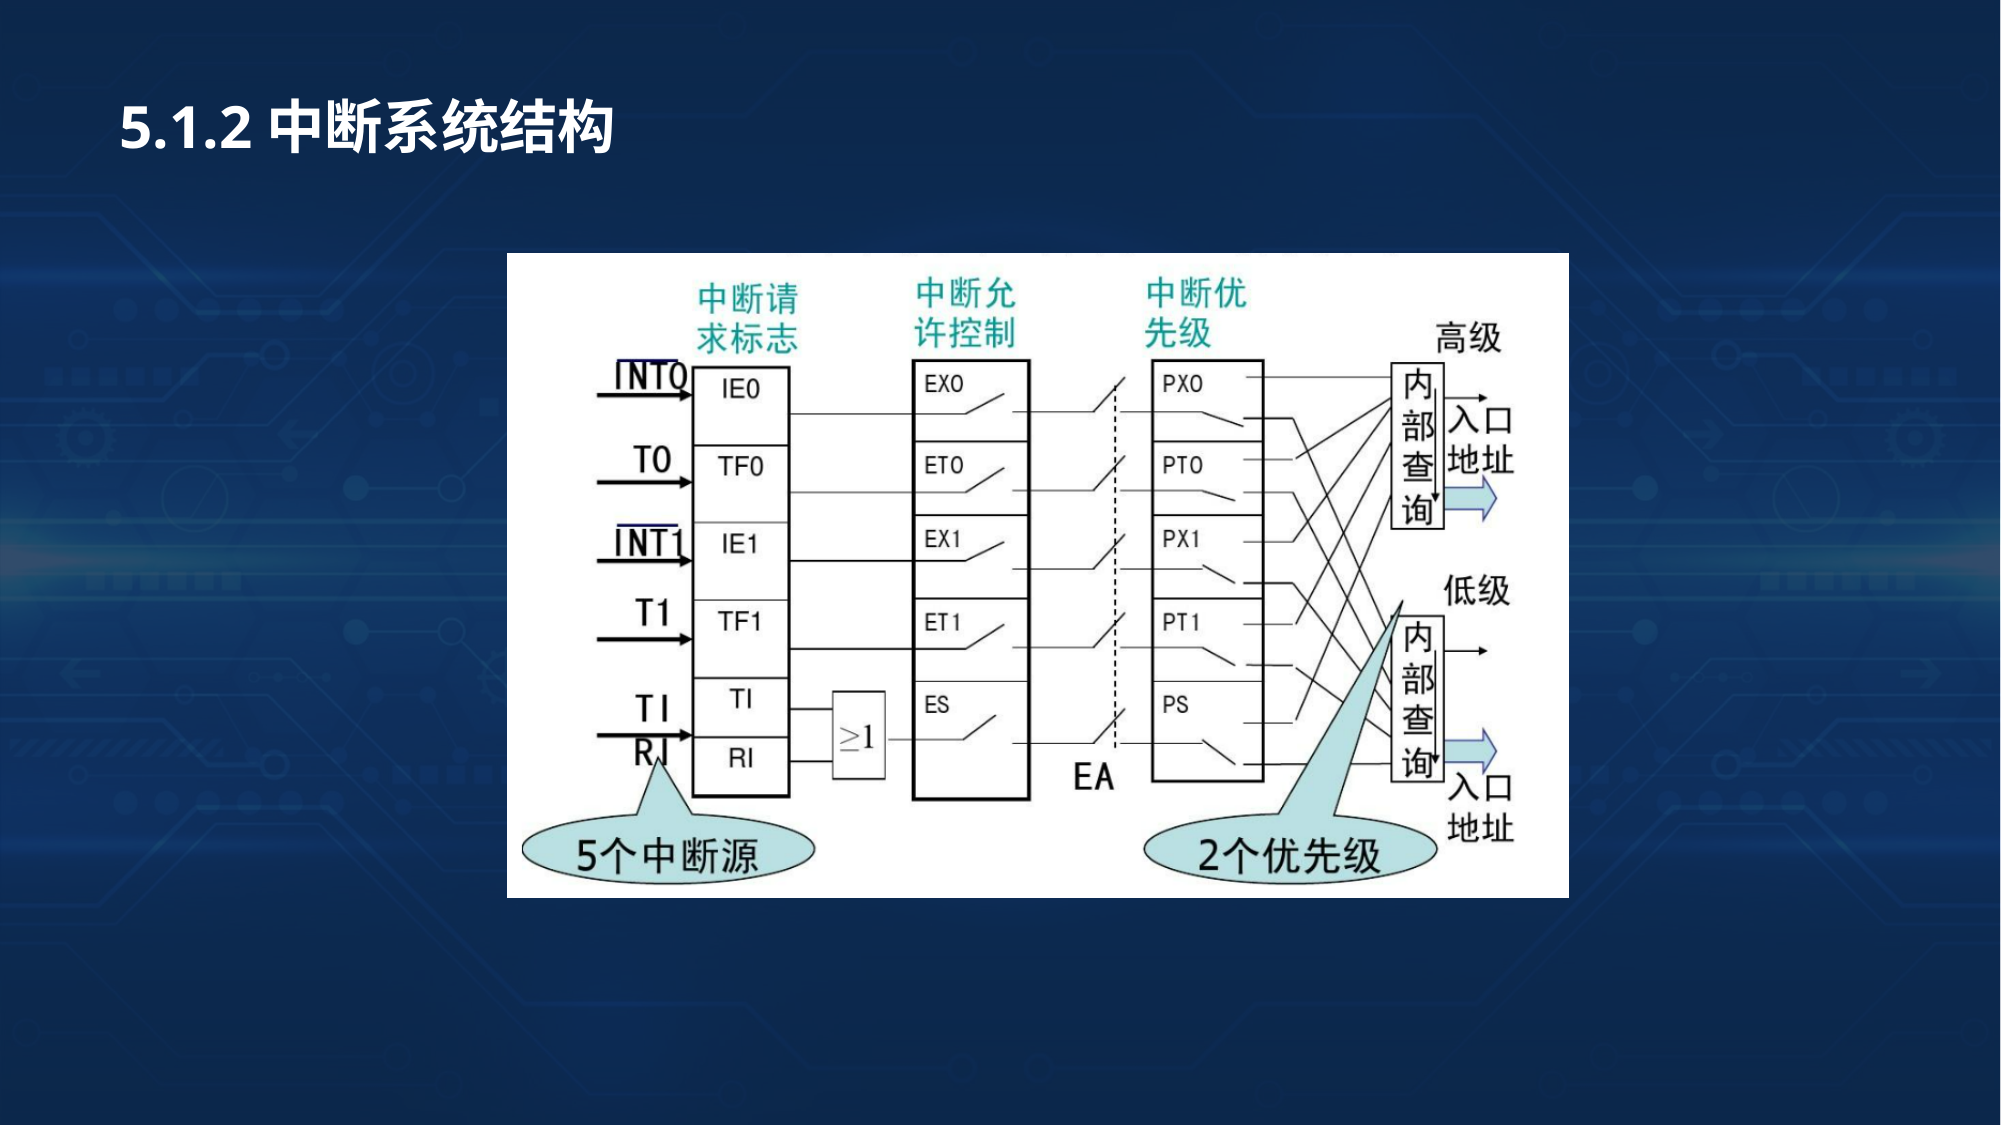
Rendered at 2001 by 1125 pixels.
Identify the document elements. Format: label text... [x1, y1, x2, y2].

picture [507, 252, 1569, 899]
text_box 5.1.2中断系统结构 [104, 83, 939, 168]
